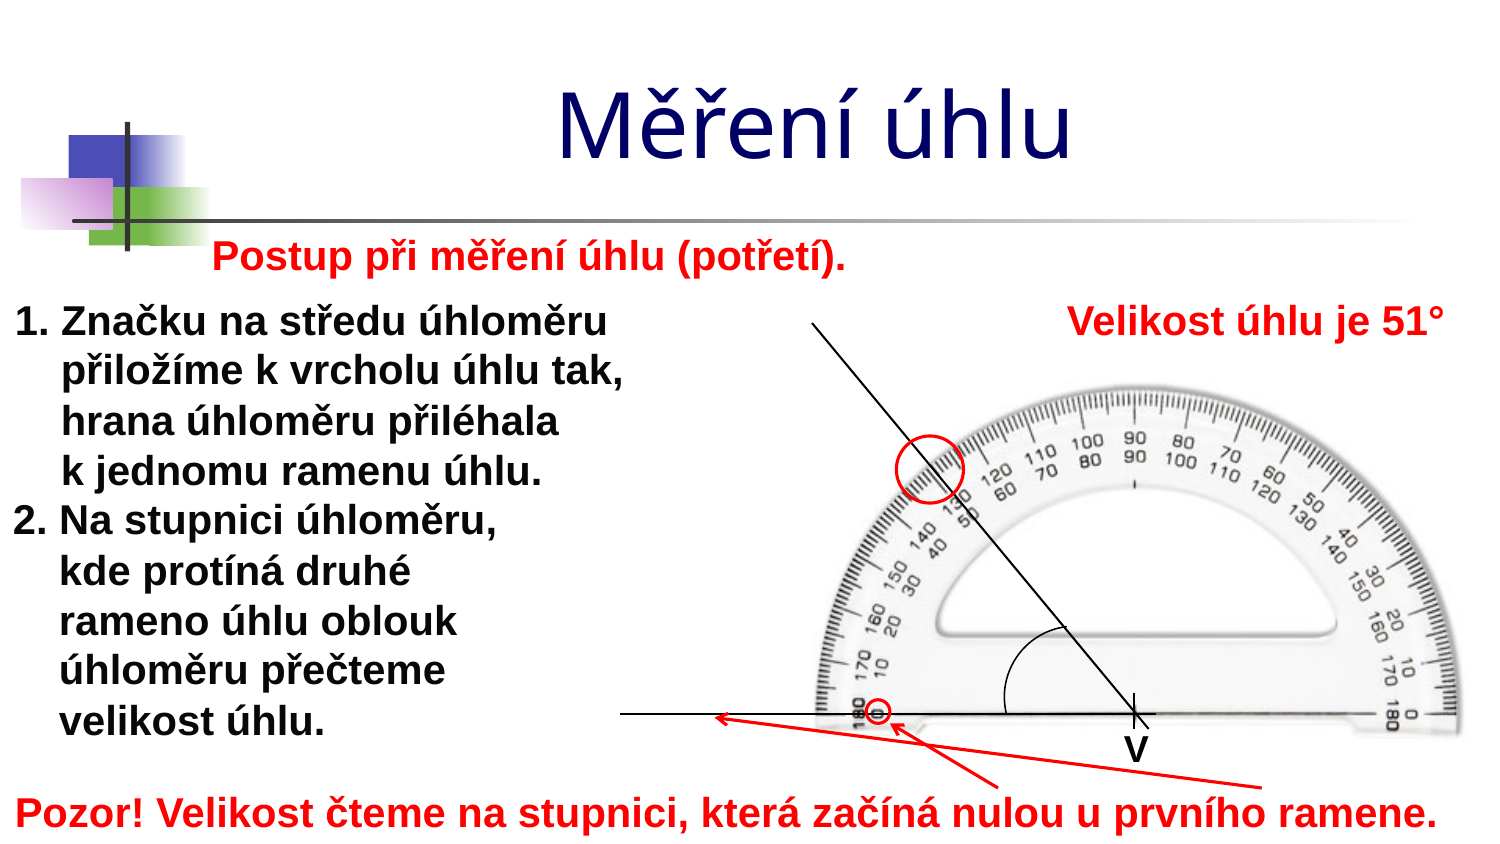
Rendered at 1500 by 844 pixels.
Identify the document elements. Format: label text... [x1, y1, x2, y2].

text_box Pozor! Velikost čteme na stupnici, která začíná nulou u prvního ramene. [0, 778, 1500, 843]
title Měření úhlu [129, 55, 1500, 189]
text_box 2. Na stupnici úhloměru, kde protíná druhé rameno úhlu oblouk úhloměru přečteme velikost úhlu. [0, 485, 701, 751]
text_box Velikost úhlu je 51° [1052, 285, 1500, 351]
picture [1149, 379, 1469, 742]
text_box 1. Značku na středu úhloměru přiložíme k vrcholu úhlu tak, hrana úhloměru přiléhala k jednomu ramenu úhlu. [0, 285, 703, 501]
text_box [811, 322, 1149, 713]
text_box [714, 717, 1263, 789]
text_box Postup při měření úhlu (potřetí). [196, 221, 1046, 286]
